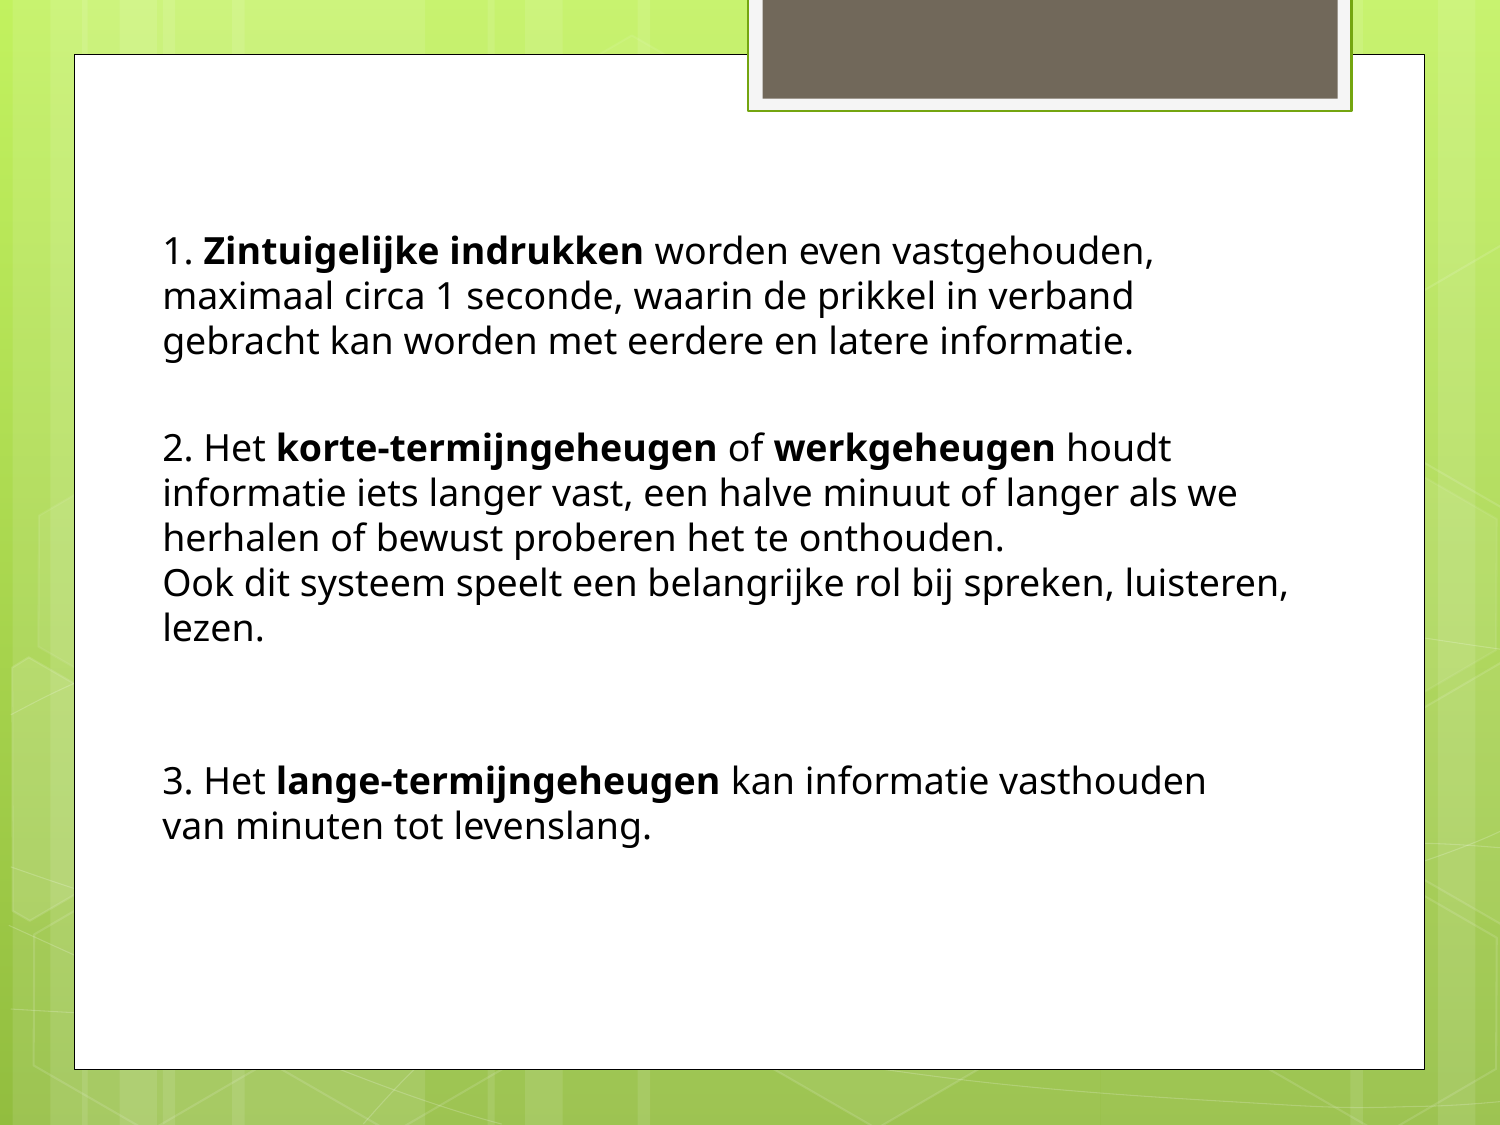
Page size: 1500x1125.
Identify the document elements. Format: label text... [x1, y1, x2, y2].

text_box 2. Het korte-termijngeheugen of werkgeheugen houdt informatie iets langer vast, een halve minuut of langer als we herhalen of bewust proberen het te onthouden. Ook dit systeem speelt een belangrijke rol bij spreken, luisteren, lezen. [147, 416, 1317, 702]
text_box 1. Zintuigelijke indrukken worden even vastgehouden, maximaal circa 1 seconde, waarin de prikkel in verband gebracht kan worden met eerdere en latere informatie. [147, 219, 1317, 415]
text_box 3. Het lange-termijngeheugen kan informatie vasthouden van minuten tot levenslang. [147, 750, 1258, 900]
